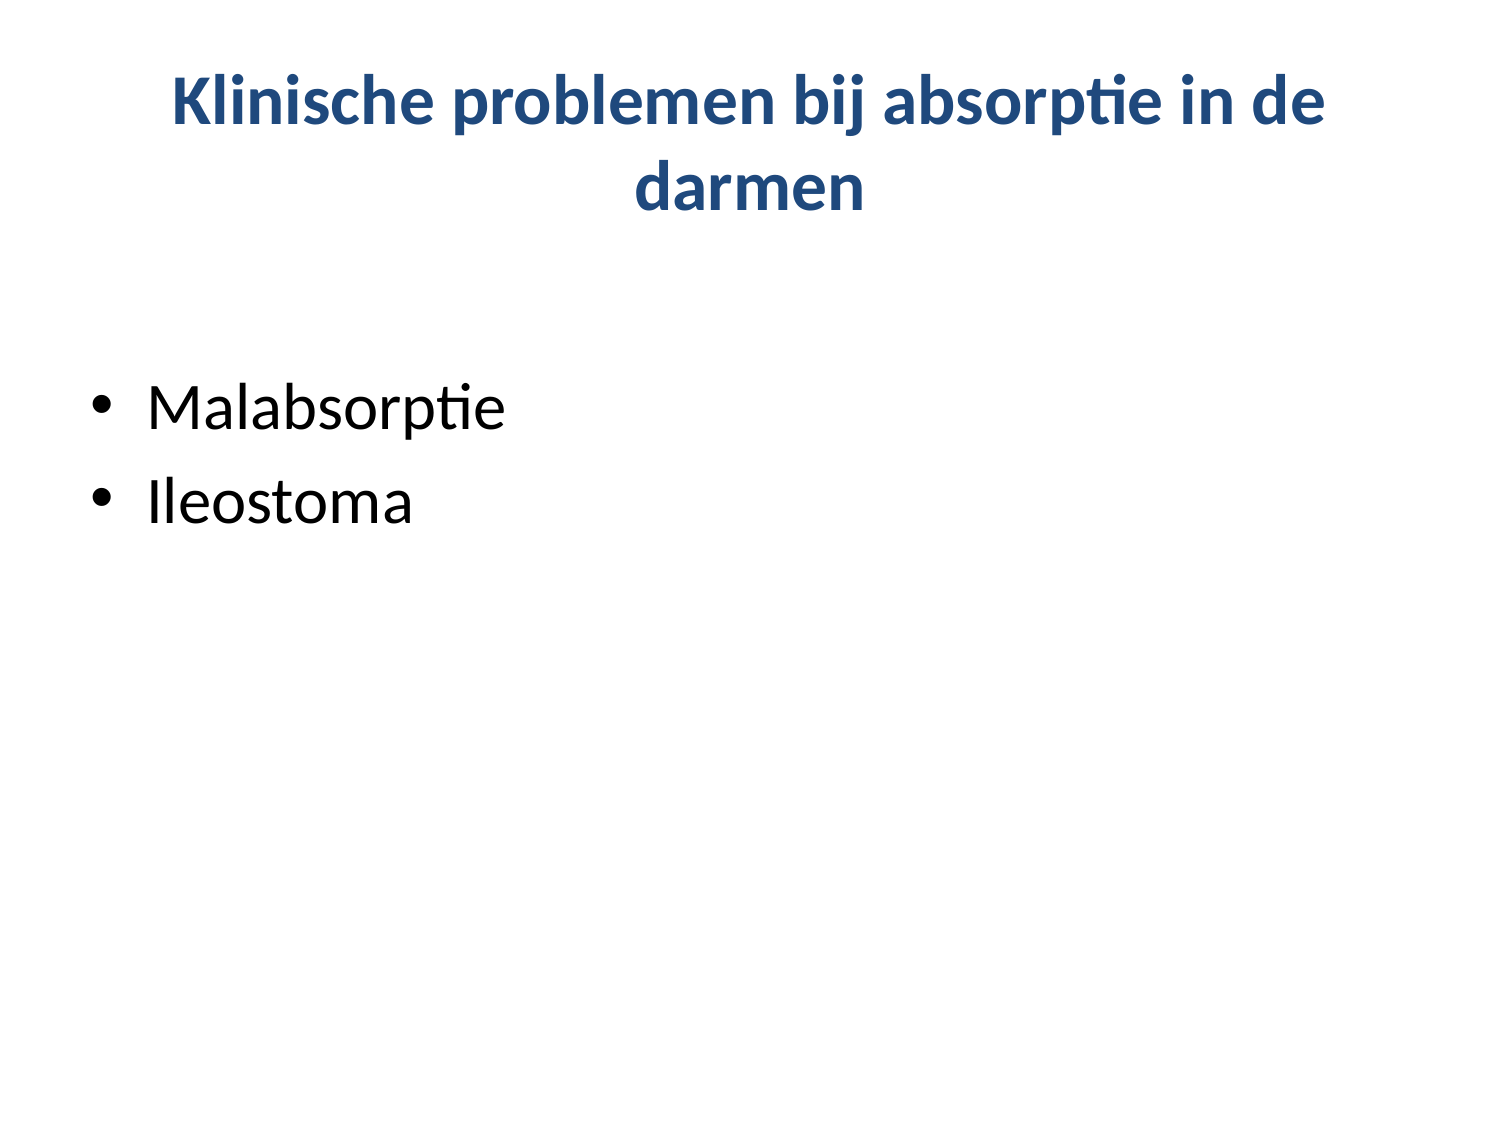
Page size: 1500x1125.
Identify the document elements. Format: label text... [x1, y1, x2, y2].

title Klinische problemen bij absorptie in de darmen [75, 45, 1425, 233]
list Malabsorptie Ileostoma [75, 262, 1425, 1005]
